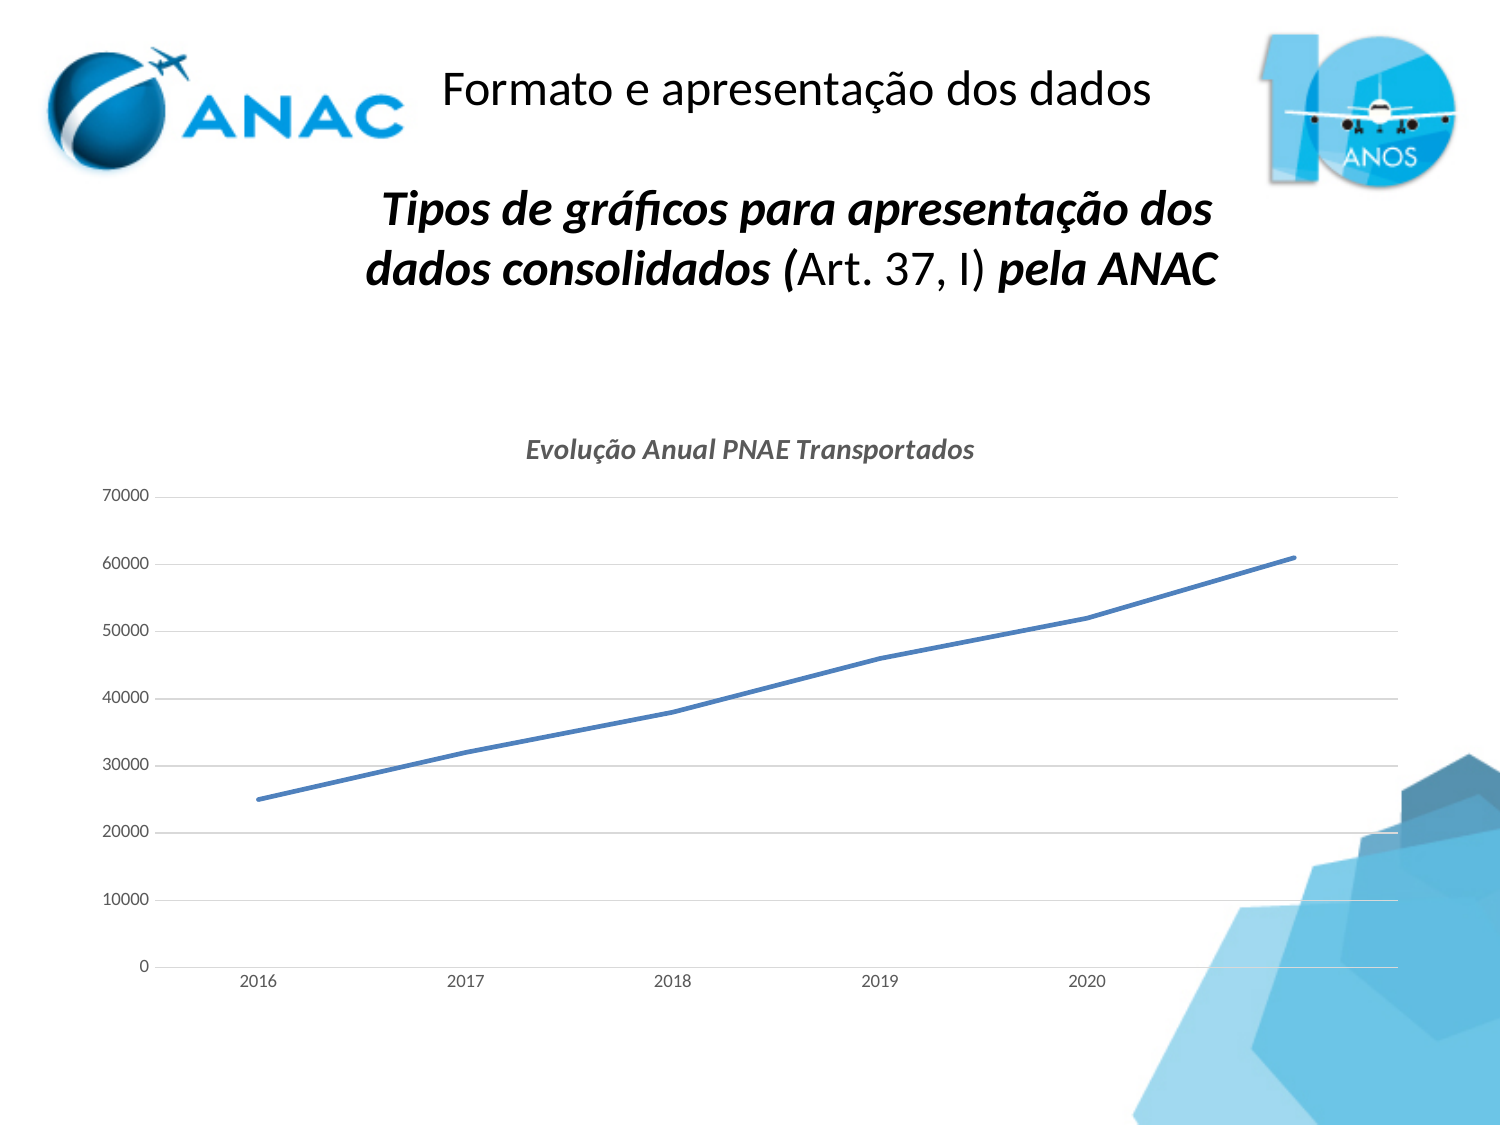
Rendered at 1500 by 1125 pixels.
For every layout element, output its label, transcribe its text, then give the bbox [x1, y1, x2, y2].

picture [0, 0, 1500, 1125]
text_box Formato e apresentação dos dados Tipos de gráficos para apresentação dos dados consolidados (Art. 37, I) pela ANAC [348, 48, 1247, 303]
chart [74, 408, 1426, 1005]
